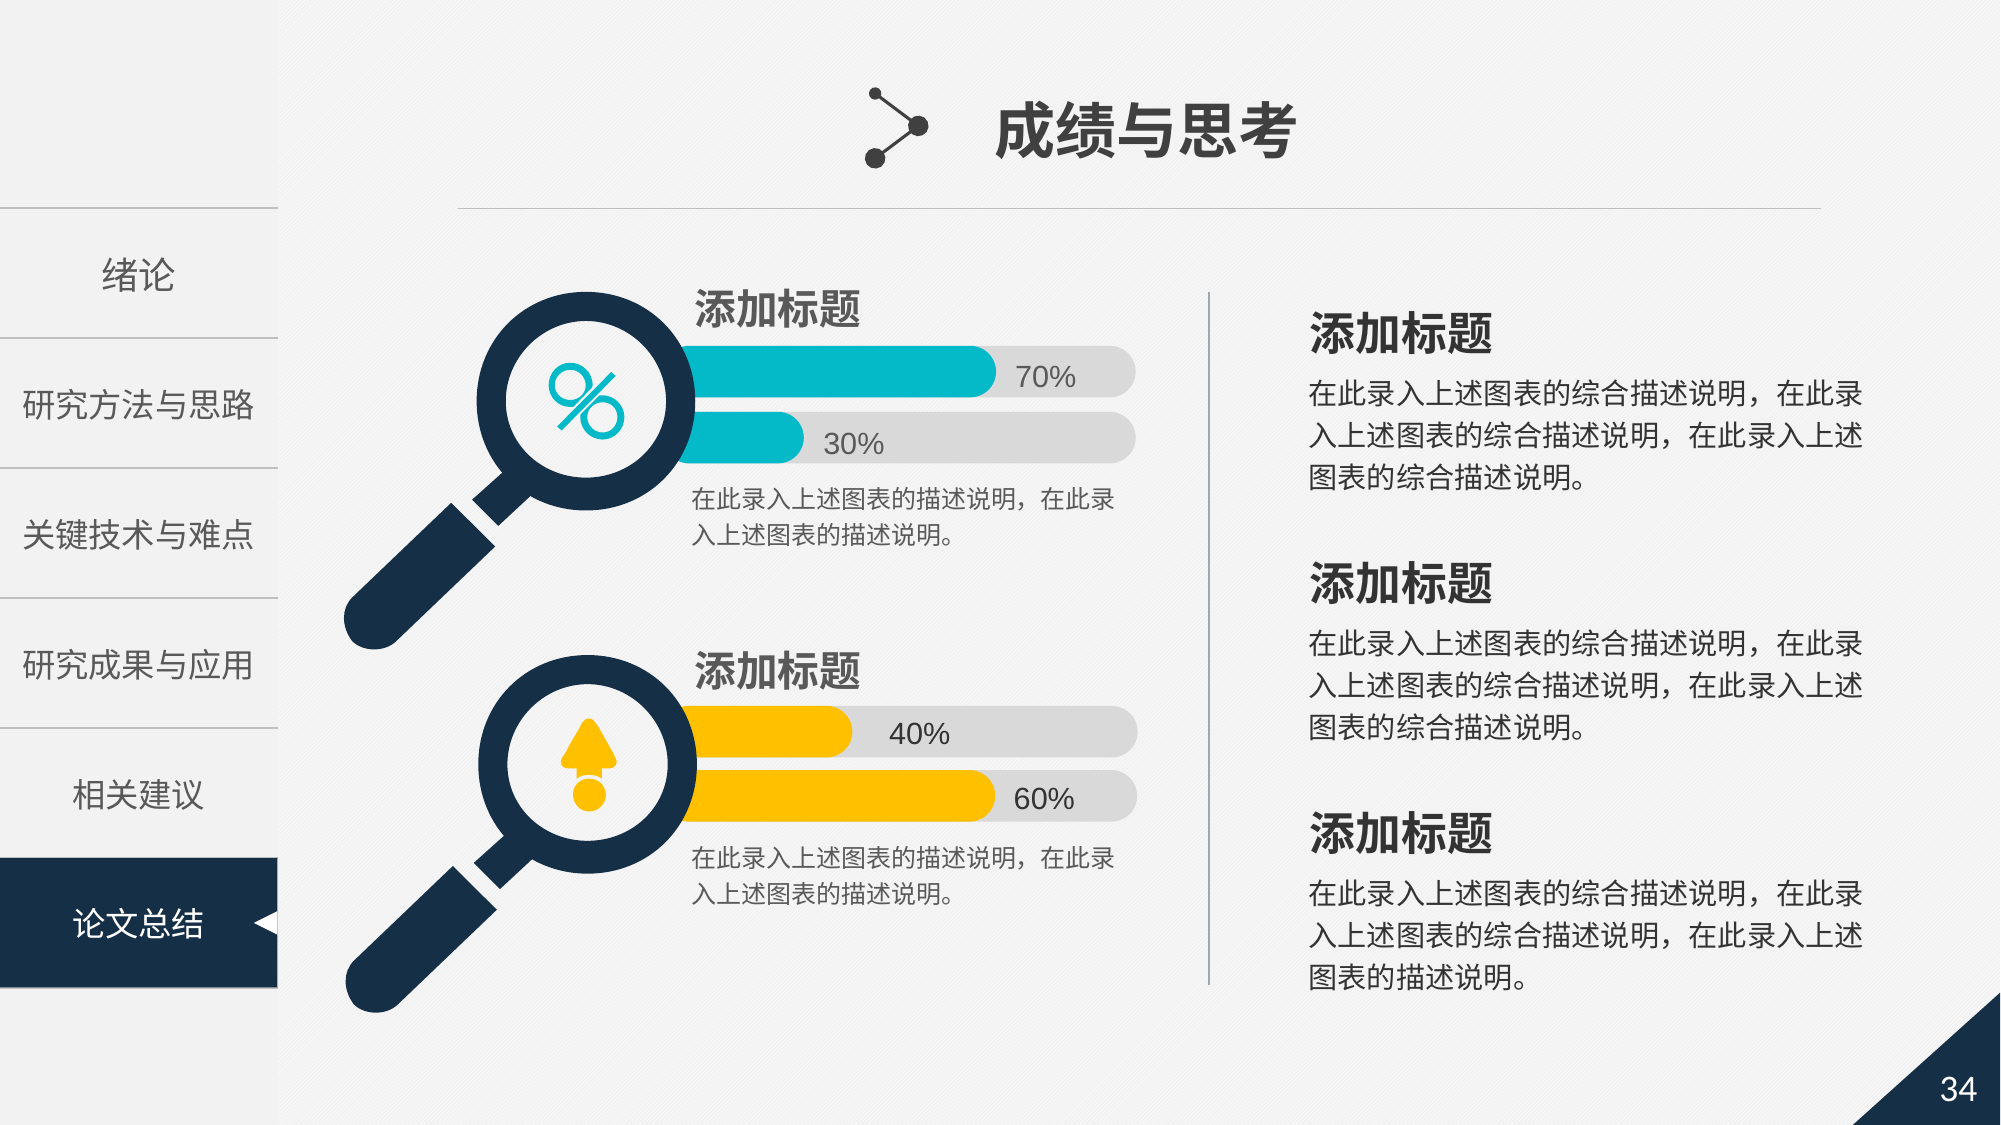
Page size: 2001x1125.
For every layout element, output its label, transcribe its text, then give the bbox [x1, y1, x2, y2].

text_box 添加标题 [1294, 797, 1508, 860]
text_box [696, 409, 1136, 465]
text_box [342, 655, 697, 1016]
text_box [697, 763, 1138, 822]
text_box 添加标题 [1294, 547, 1508, 610]
text_box 成绩与思考 [979, 84, 1315, 173]
text_box 添加标题 [679, 637, 877, 699]
text_box 在此录入上述图表的描述说明，在此录入上述图表的描述说明。 [696, 469, 1138, 557]
text_box 添加标题 [1294, 297, 1508, 360]
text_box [875, 93, 919, 159]
text_box 在此录入上述图表的综合描述说明，在此录入上述图表的综合描述说明，在此录入上述图表的描述说明。 [1293, 860, 1888, 1002]
text_box 在此录入上述图表的描述说明，在此录入上述图表的描述说明。 [697, 828, 1138, 916]
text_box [696, 341, 1136, 398]
text_box 在此录入上述图表的综合描述说明，在此录入上述图表的综合描述说明，在此录入上述图表的综合描述说明。 [1293, 610, 1888, 752]
text_box 添加标题 [679, 275, 877, 341]
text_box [341, 291, 696, 653]
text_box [697, 699, 1138, 758]
text_box 在此录入上述图表的综合描述说明，在此录入上述图表的综合描述说明，在此录入上述图表的综合描述说明。 [1293, 360, 1888, 502]
